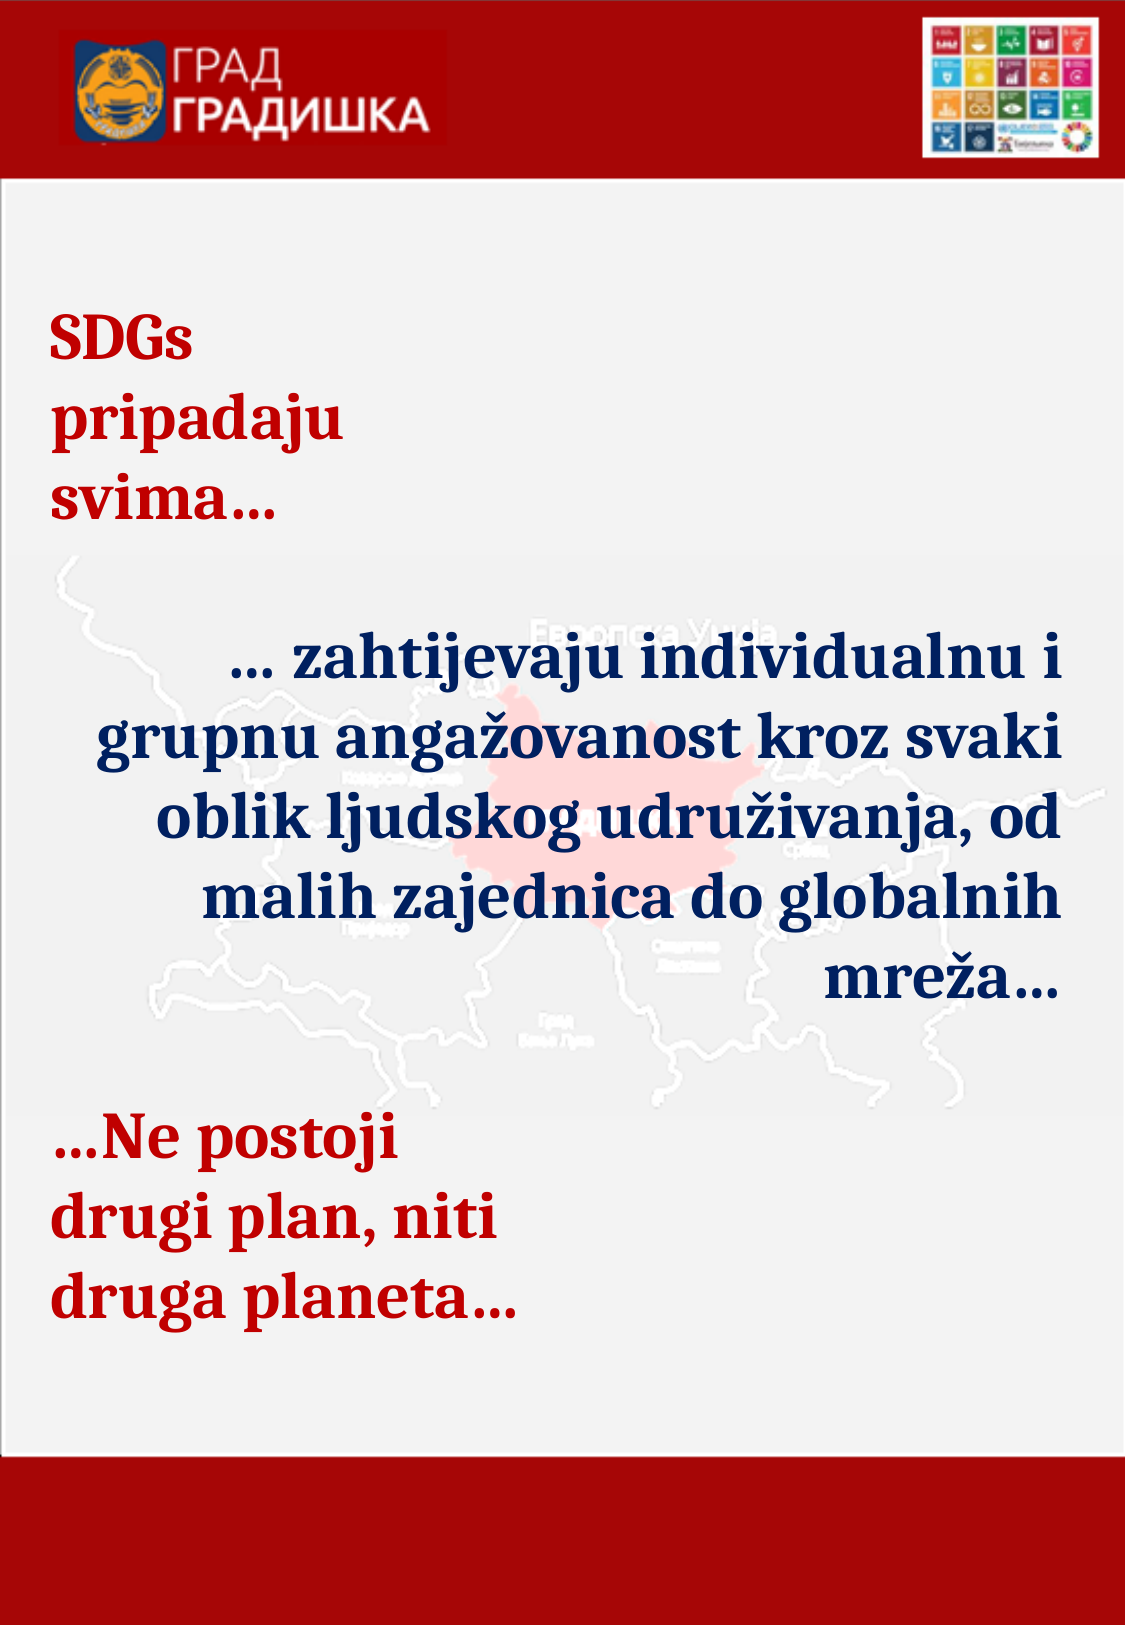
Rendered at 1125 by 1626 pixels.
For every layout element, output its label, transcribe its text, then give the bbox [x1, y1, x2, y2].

text_box SDGs pripadaju svima… … zahtijevaju individualnu i grupnu angažovanost kroz svaki oblik ljudskog udruživanja, od malih zajednica do globalnih mreža… …Ne postoji drugi plan, niti druga planeta… [35, 285, 1079, 1340]
picture [0, 0, 1125, 1625]
